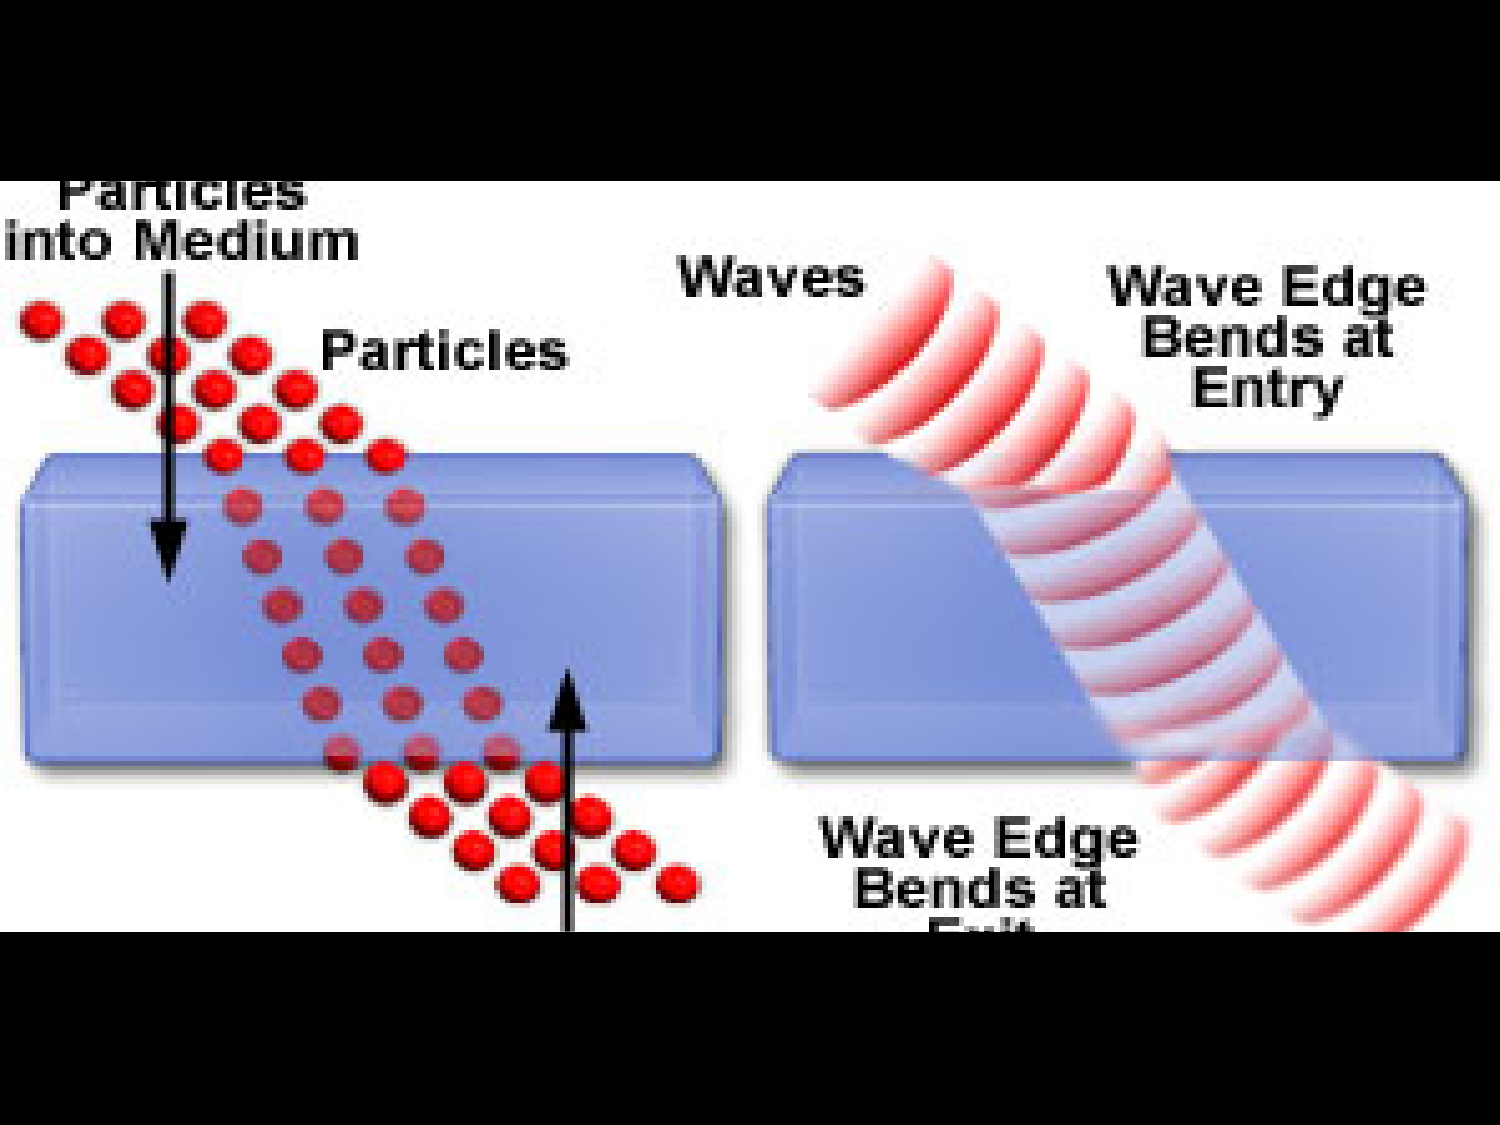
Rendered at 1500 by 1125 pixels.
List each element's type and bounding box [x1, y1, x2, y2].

list [0, 181, 1500, 932]
